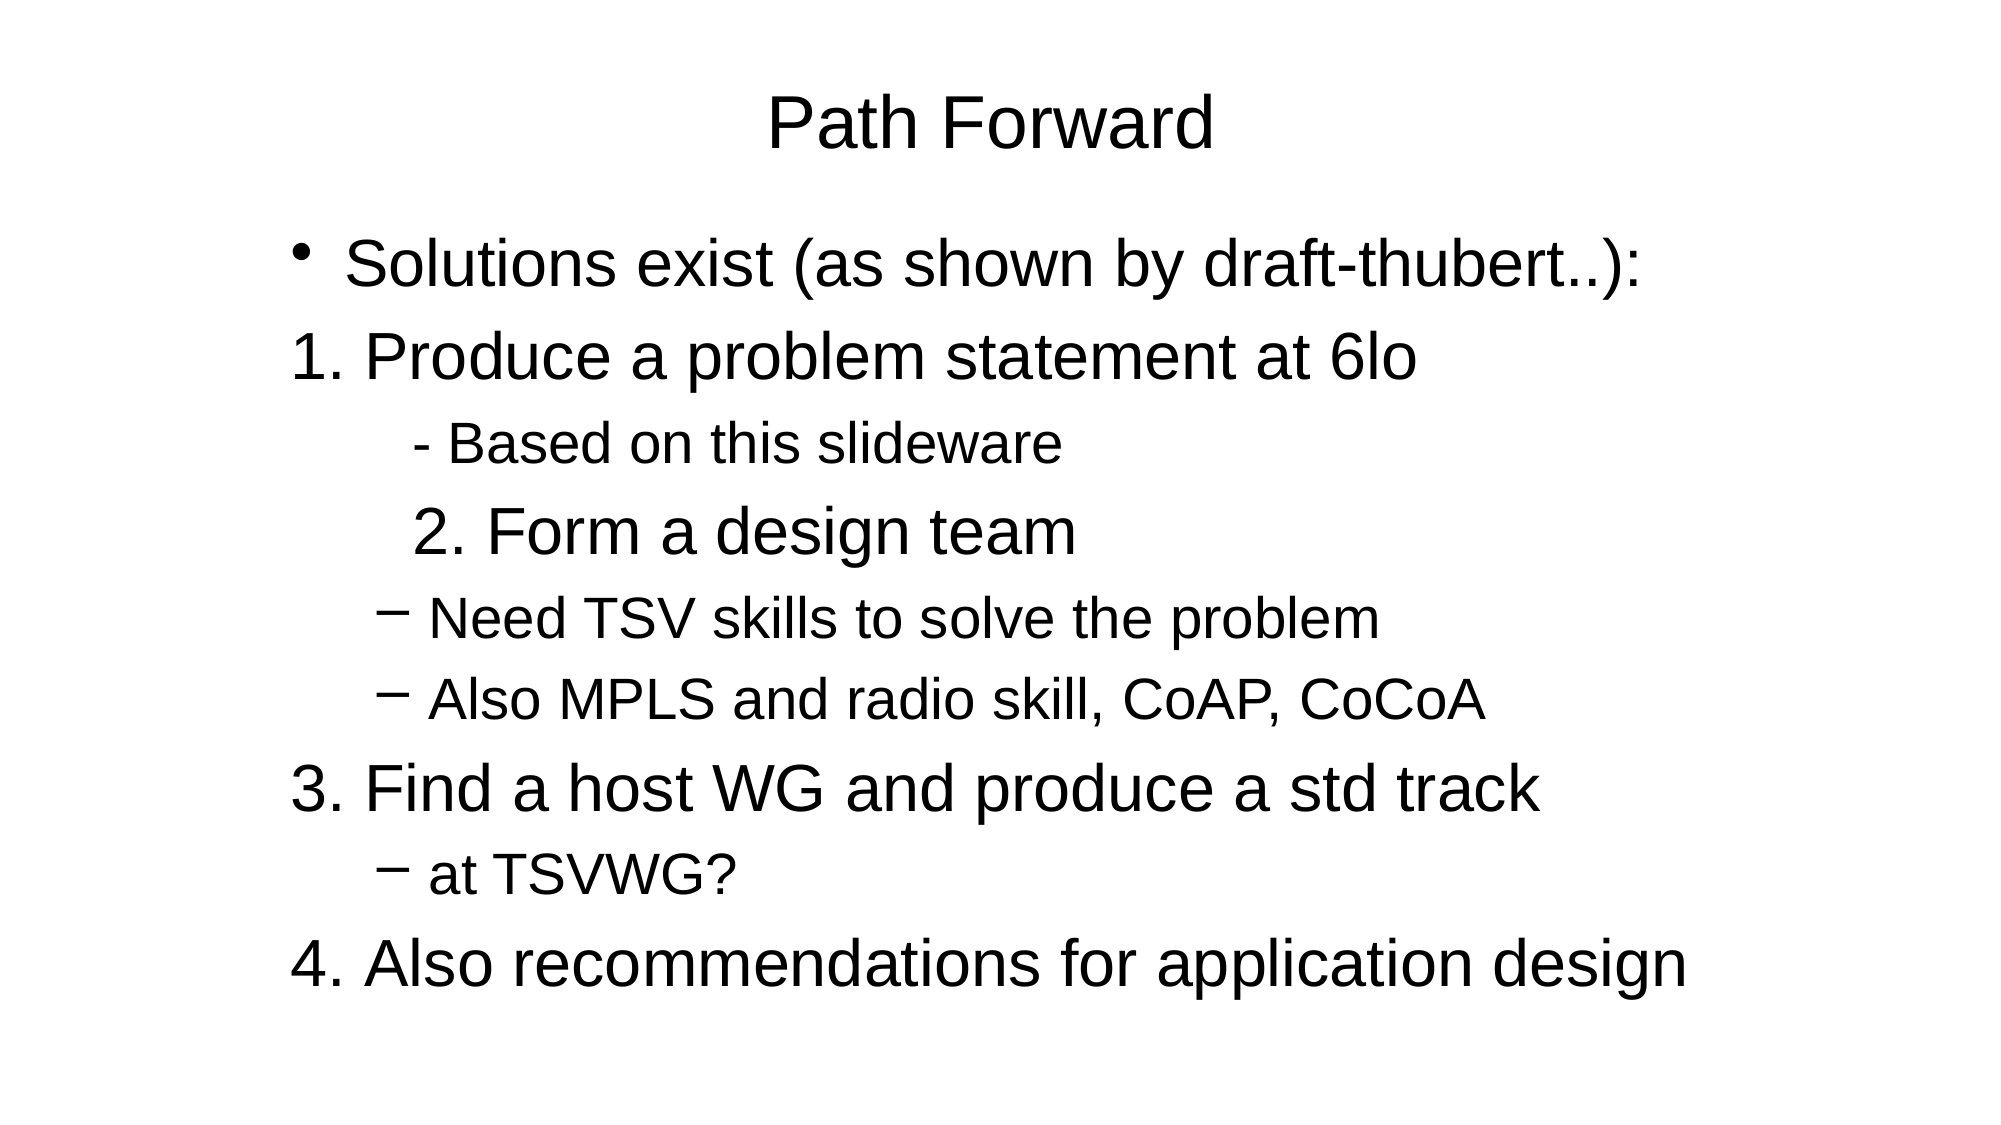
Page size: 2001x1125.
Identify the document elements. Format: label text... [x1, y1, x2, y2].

text_box Solutions exist (as shown by draft-thubert..): Produce a problem statement at 6lo - Based on this slideware Form a design team Need TSV skills to solve the problem Also MPLS and radio skill, CoAP, CoCoA Find a host WG and produce a std track at TSVWG? Also recommendations for application design [275, 212, 1746, 1031]
title Path Forward [249, 24, 1733, 213]
